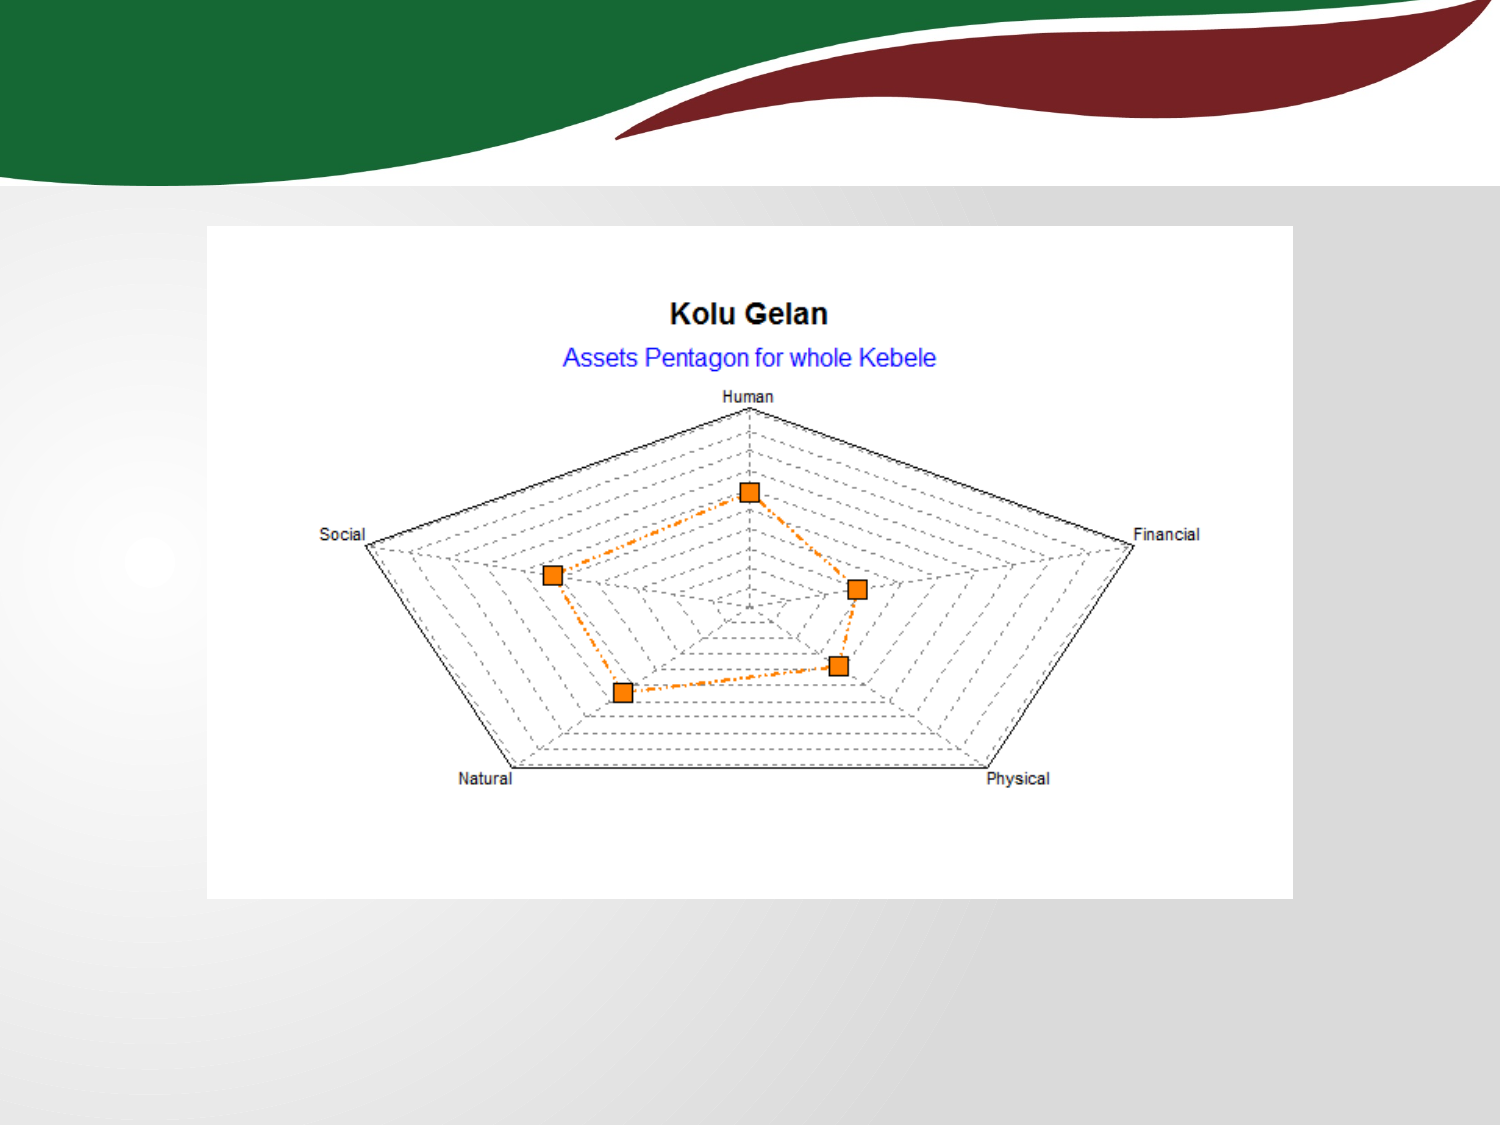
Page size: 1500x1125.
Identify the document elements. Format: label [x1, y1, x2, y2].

picture [206, 226, 1294, 899]
picture [0, 0, 1500, 186]
